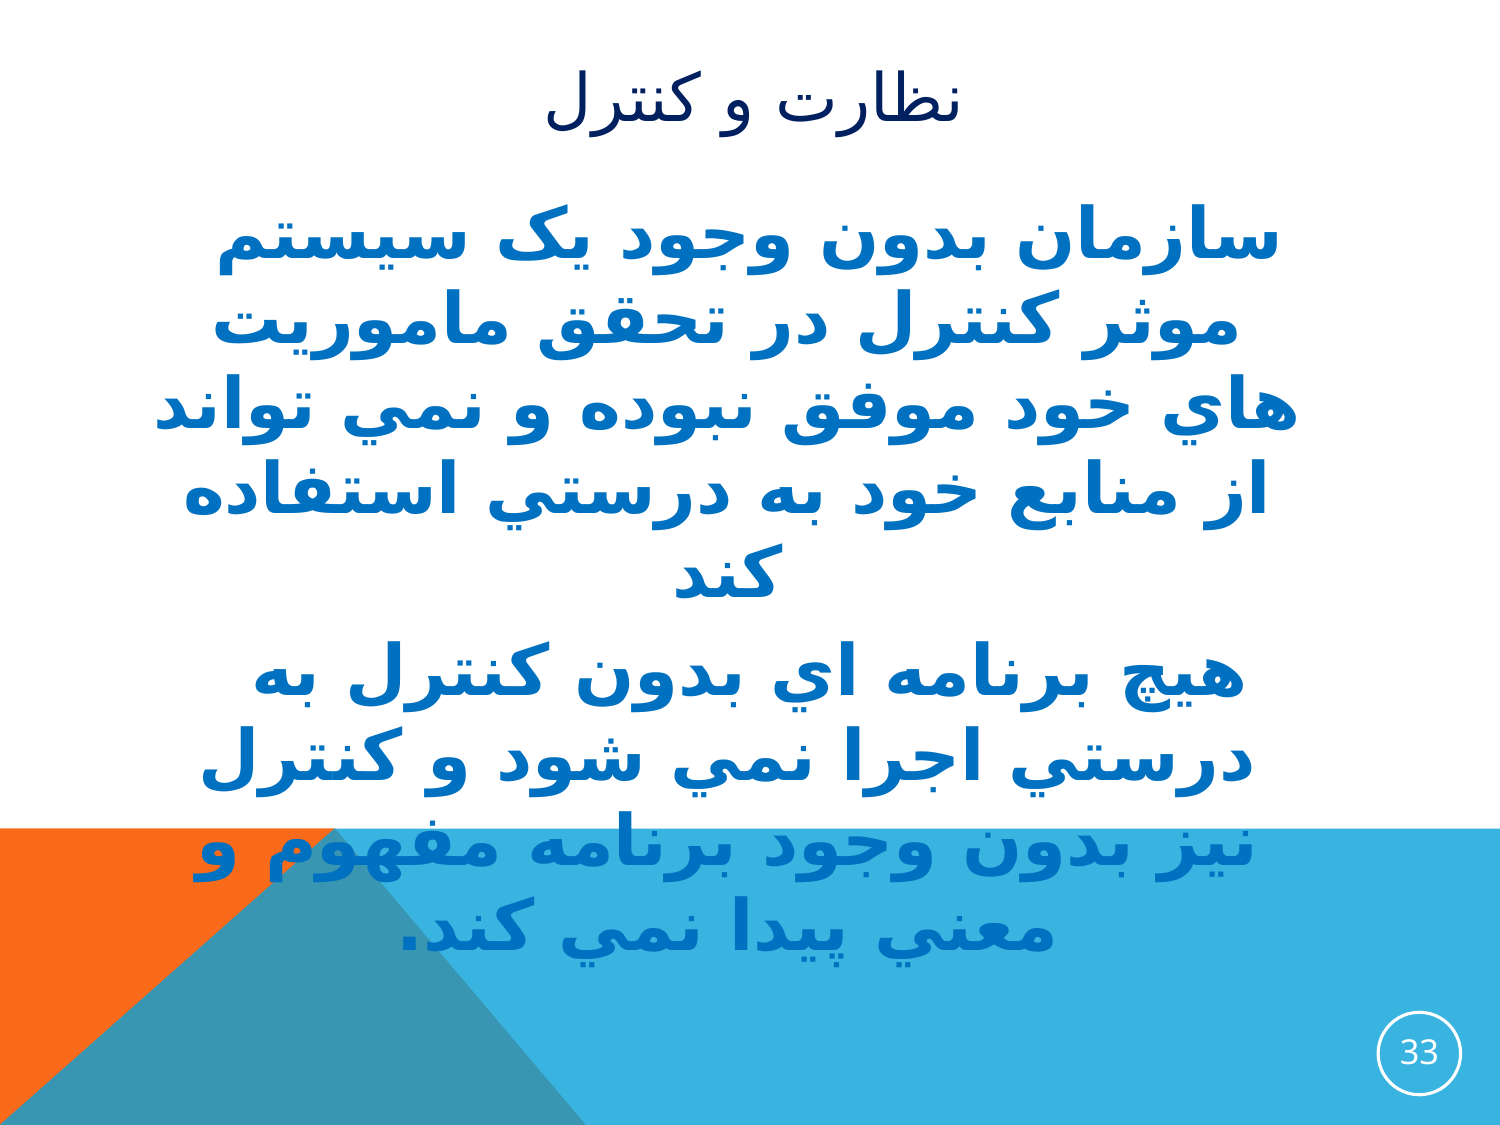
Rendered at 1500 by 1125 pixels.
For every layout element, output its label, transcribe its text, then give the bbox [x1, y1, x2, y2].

list سازمان بدون وجود يک سيستم موثر کنترل در تحقق ماموريت هاي خود موفق نبوده و نمي تواند از منابع خود به درستي استفاده کند هيچ برنامه اي بدون کنترل به درستي اجرا نمي شود و کنترل نيز بدون وجود برنامه مفهوم و معني پيدا نمي کند. [125, 180, 1375, 975]
title نظارت و کنترل [137, 50, 1372, 140]
slide_number 33 [1376, 1010, 1463, 1097]
